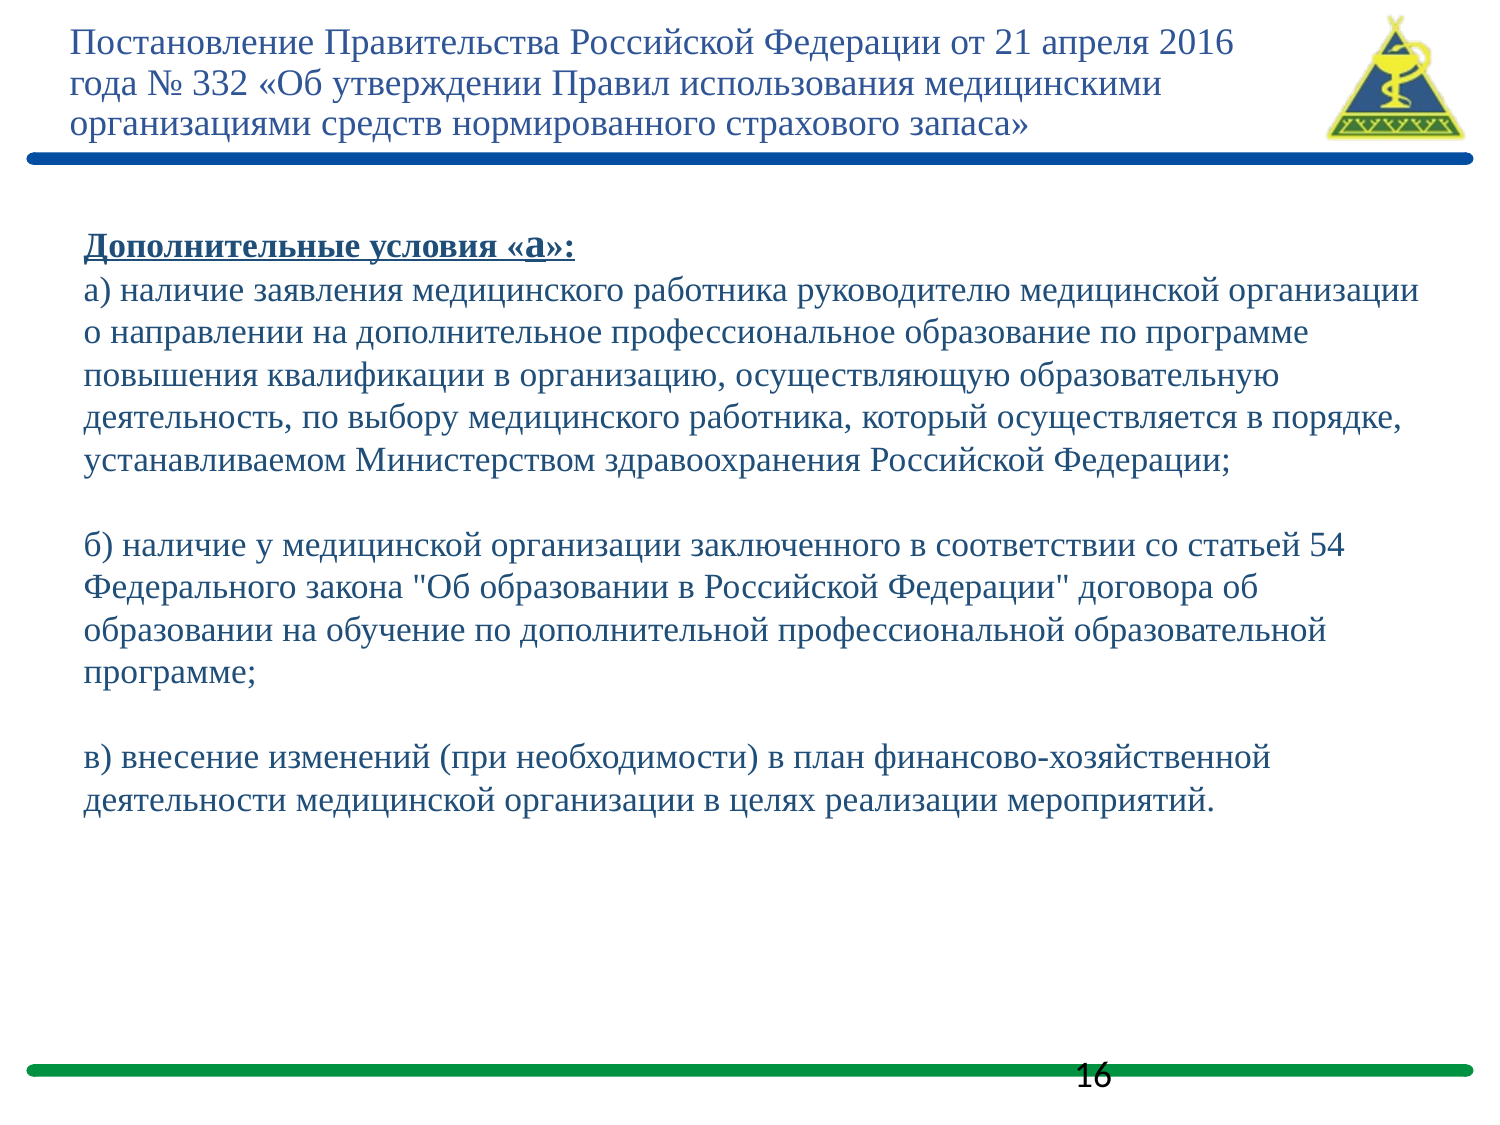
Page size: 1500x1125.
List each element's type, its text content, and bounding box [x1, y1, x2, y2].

text_box Дополнительные условия «а»: а) наличие заявления медицинского работника руководителю медицинской организации о направлении на дополнительное профессиональное образование по программе повышения квалификации в организацию, осуществляющую образовательную деятельность, по выбору медицинского работника, который осуществляется в порядке, устанавливаемом Министерством здравоохранения Российской Федерации; б) наличие у медицинской организации заключенного в соответствии со статьей 54 Федерального закона "Об образовании в Российской Федерации" договора об образовании на обучение по дополнительной профессиональной образовательной программе; в) внесение изменений (при необходимости) в план финансово-хозяйственной деятельности медицинской организации в целях реализации мероприятий. [69, 208, 1452, 826]
slide_number 16 [1059, 1042, 1397, 1103]
picture [1323, 14, 1466, 143]
title Постановление Правительства Российской Федерации от 21 апреля 2016 года № 332 «Об утверждении Правил использования медицинскими организациями средств нормированного страхового запаса» [54, 19, 1324, 197]
